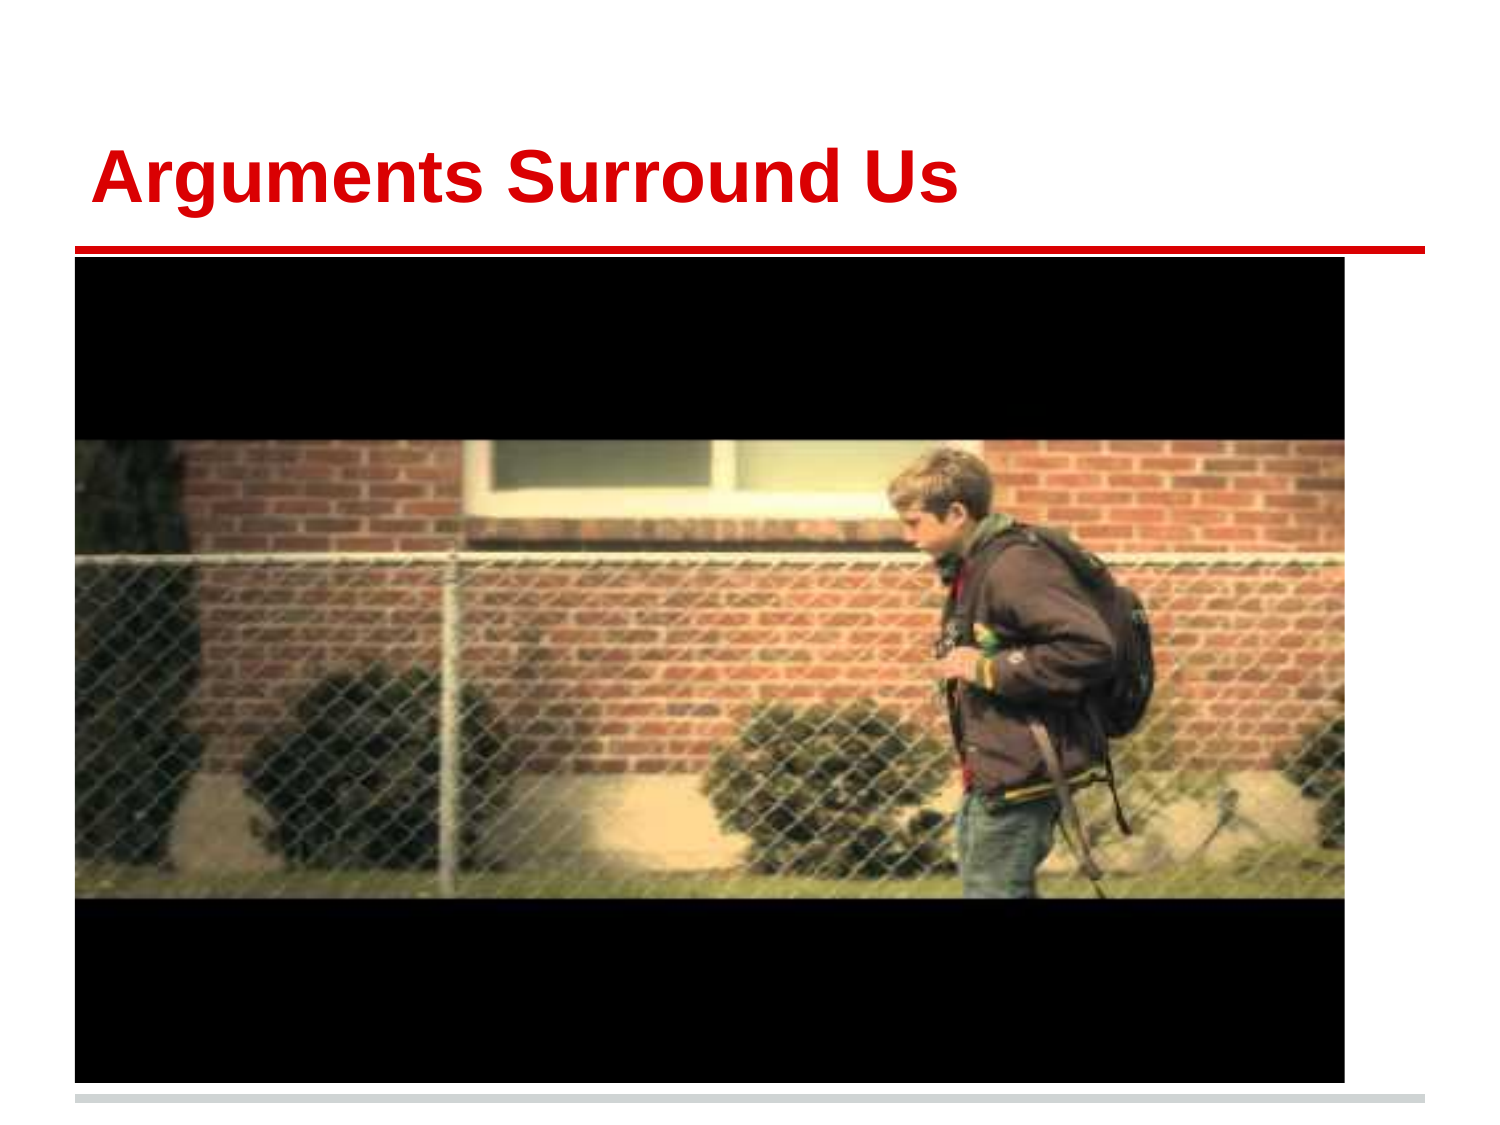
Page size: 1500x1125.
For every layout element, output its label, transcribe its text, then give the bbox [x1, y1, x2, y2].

title Arguments Surround Us [75, 45, 1425, 233]
text_box [74, 257, 1345, 1083]
